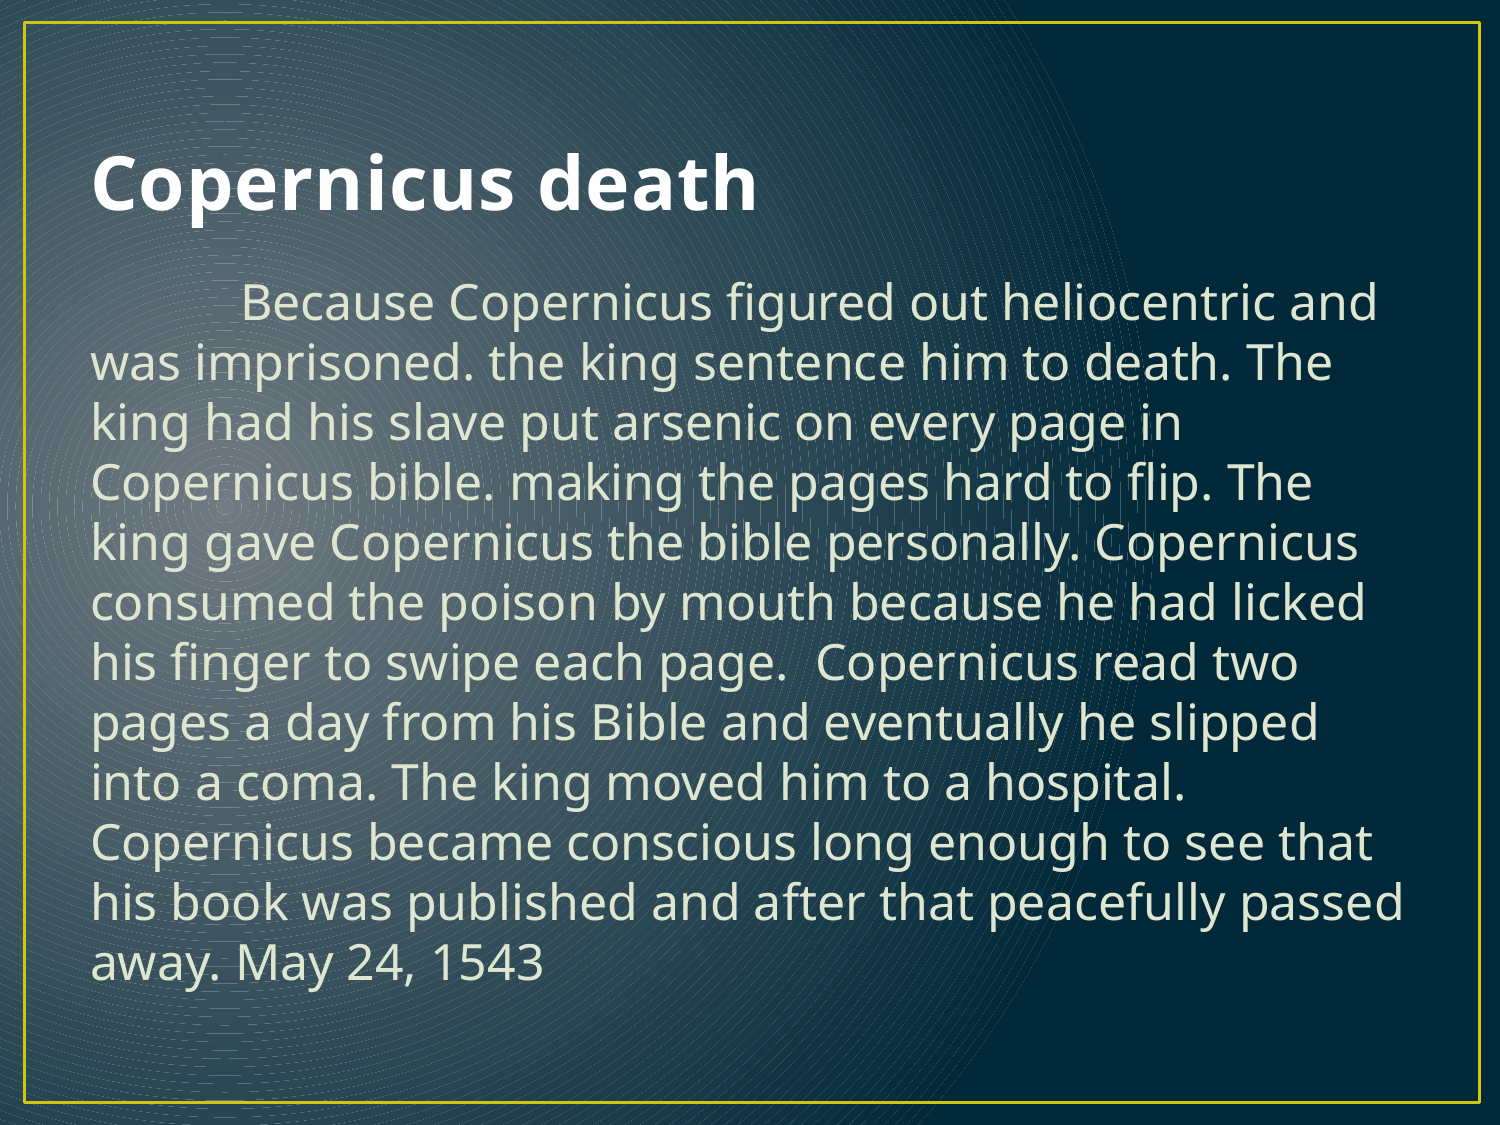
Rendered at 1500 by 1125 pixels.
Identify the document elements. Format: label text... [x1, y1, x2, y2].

title Copernicus death [75, 45, 1425, 233]
list Because Copernicus figured out heliocentric and was imprisoned. the king sentence him to death. The king had his slave put arsenic on every page in Copernicus bible. making the pages hard to flip. The king gave Copernicus the bible personally. Copernicus consumed the poison by mouth because he had licked his finger to swipe each page. Copernicus read two pages a day from his Bible and eventually he slipped into a coma. The king moved him to a hospital. Copernicus became conscious long enough to see that his book was published and after that peacefully passed away. May 24, 1543 [75, 262, 1425, 1005]
